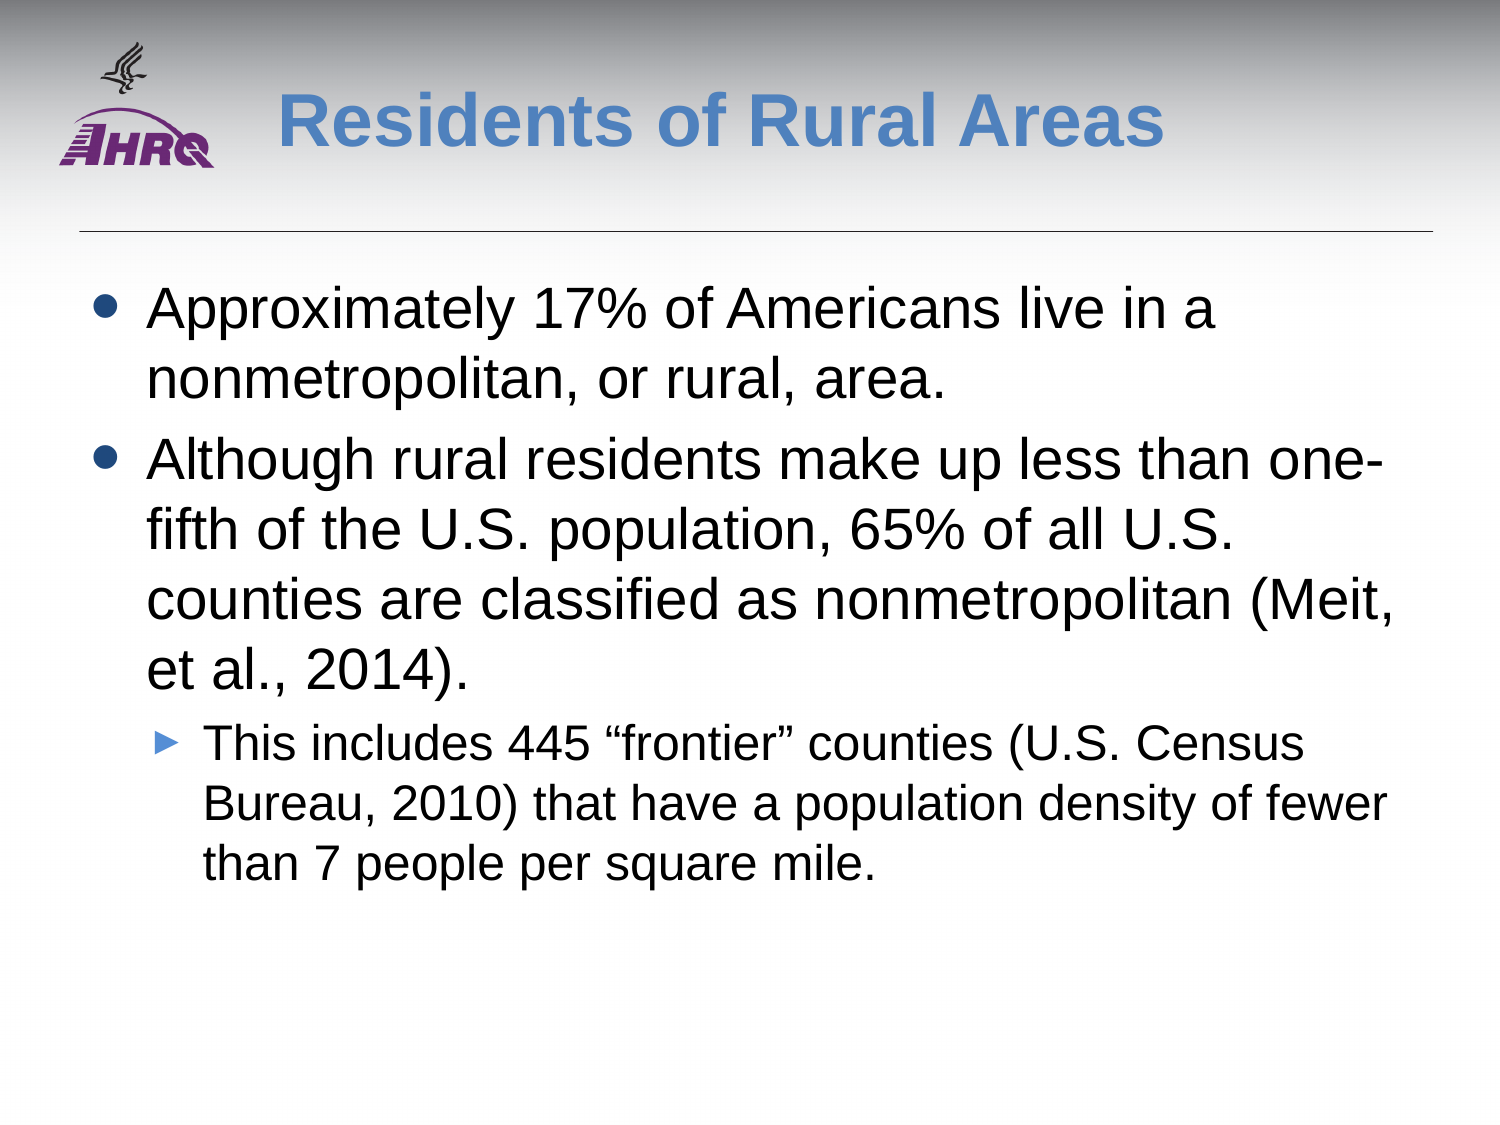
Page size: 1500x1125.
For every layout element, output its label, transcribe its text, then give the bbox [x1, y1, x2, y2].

title Residents of Rural Areas [262, 45, 1425, 188]
list Approximately 17% of Americans live in a nonmetropolitan, or rural, area. Although rural residents make up less than one-fifth of the U.S. population, 65% of all U.S. counties are classified as nonmetropolitan (Meit, et al., 2014). This includes 445 “frontier” counties (U.S. Census Bureau, 2010) that have a population density of fewer than 7 people per square mile. [75, 262, 1425, 1005]
picture [0, 0, 1500, 1125]
